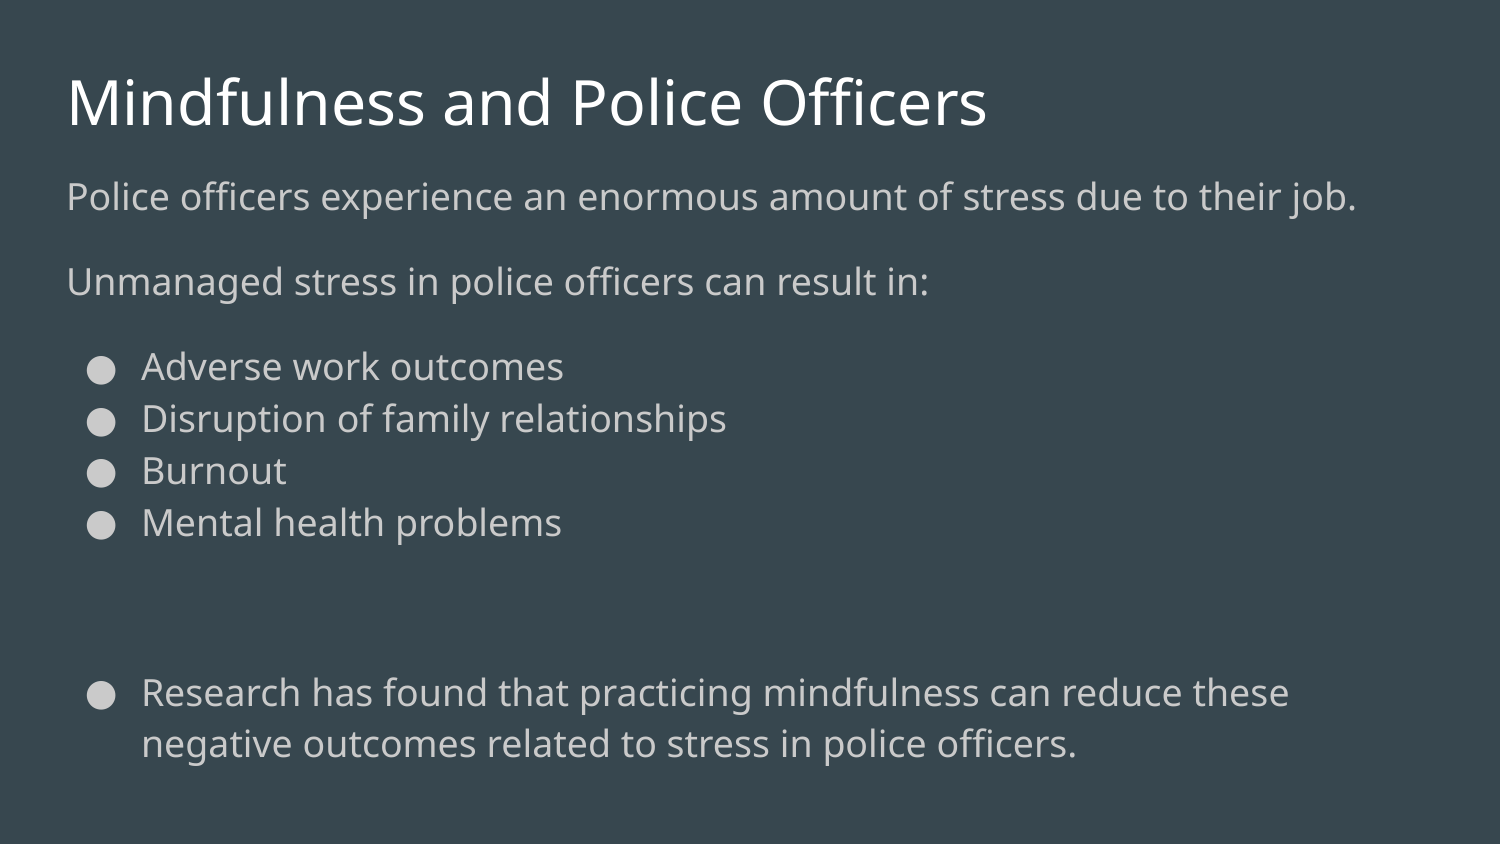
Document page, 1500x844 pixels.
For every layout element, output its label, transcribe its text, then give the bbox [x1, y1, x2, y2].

list Police officers experience an enormous amount of stress due to their job. Unmanaged stress in police officers can result in: Adverse work outcomes Disruption of family relationships Burnout Mental health problems Research has found that practicing mindfulness can reduce these negative outcomes related to stress in police officers. [51, 151, 1449, 780]
title Mindfulness and Police Officers [51, 48, 1449, 142]
